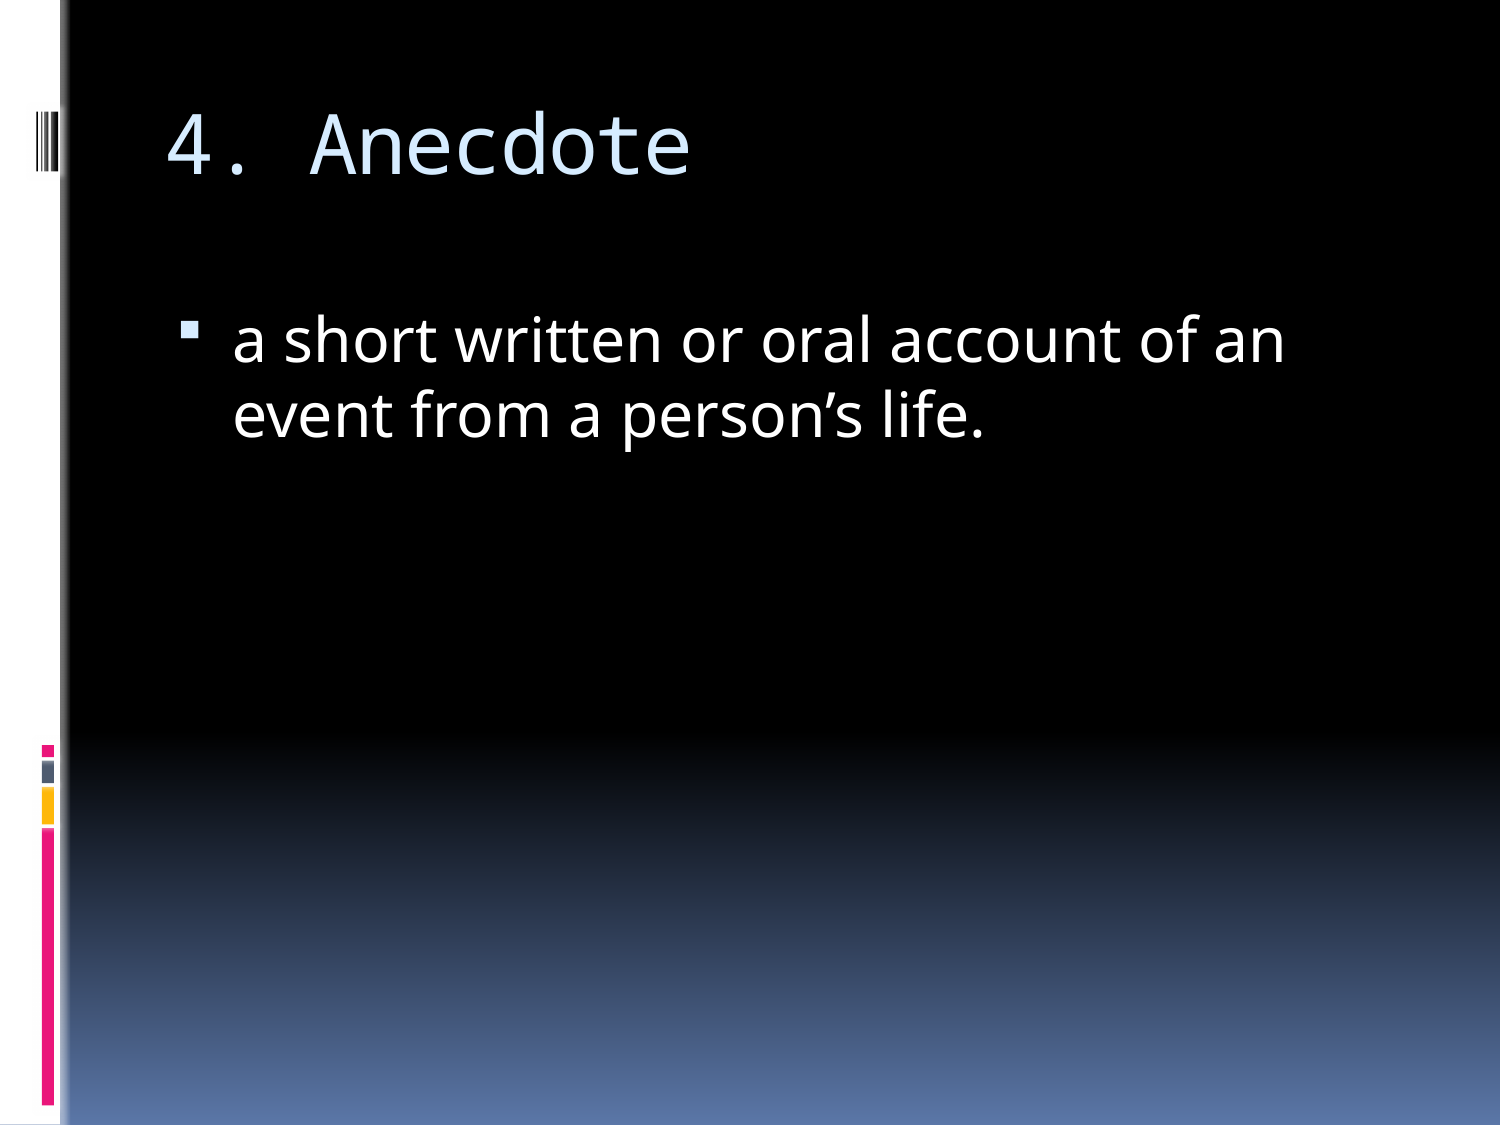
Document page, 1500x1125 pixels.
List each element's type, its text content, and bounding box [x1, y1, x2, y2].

list a short written or oral account of an event from a person’s life. [150, 292, 1425, 1043]
title 4. Anecdote [150, 83, 1425, 234]
